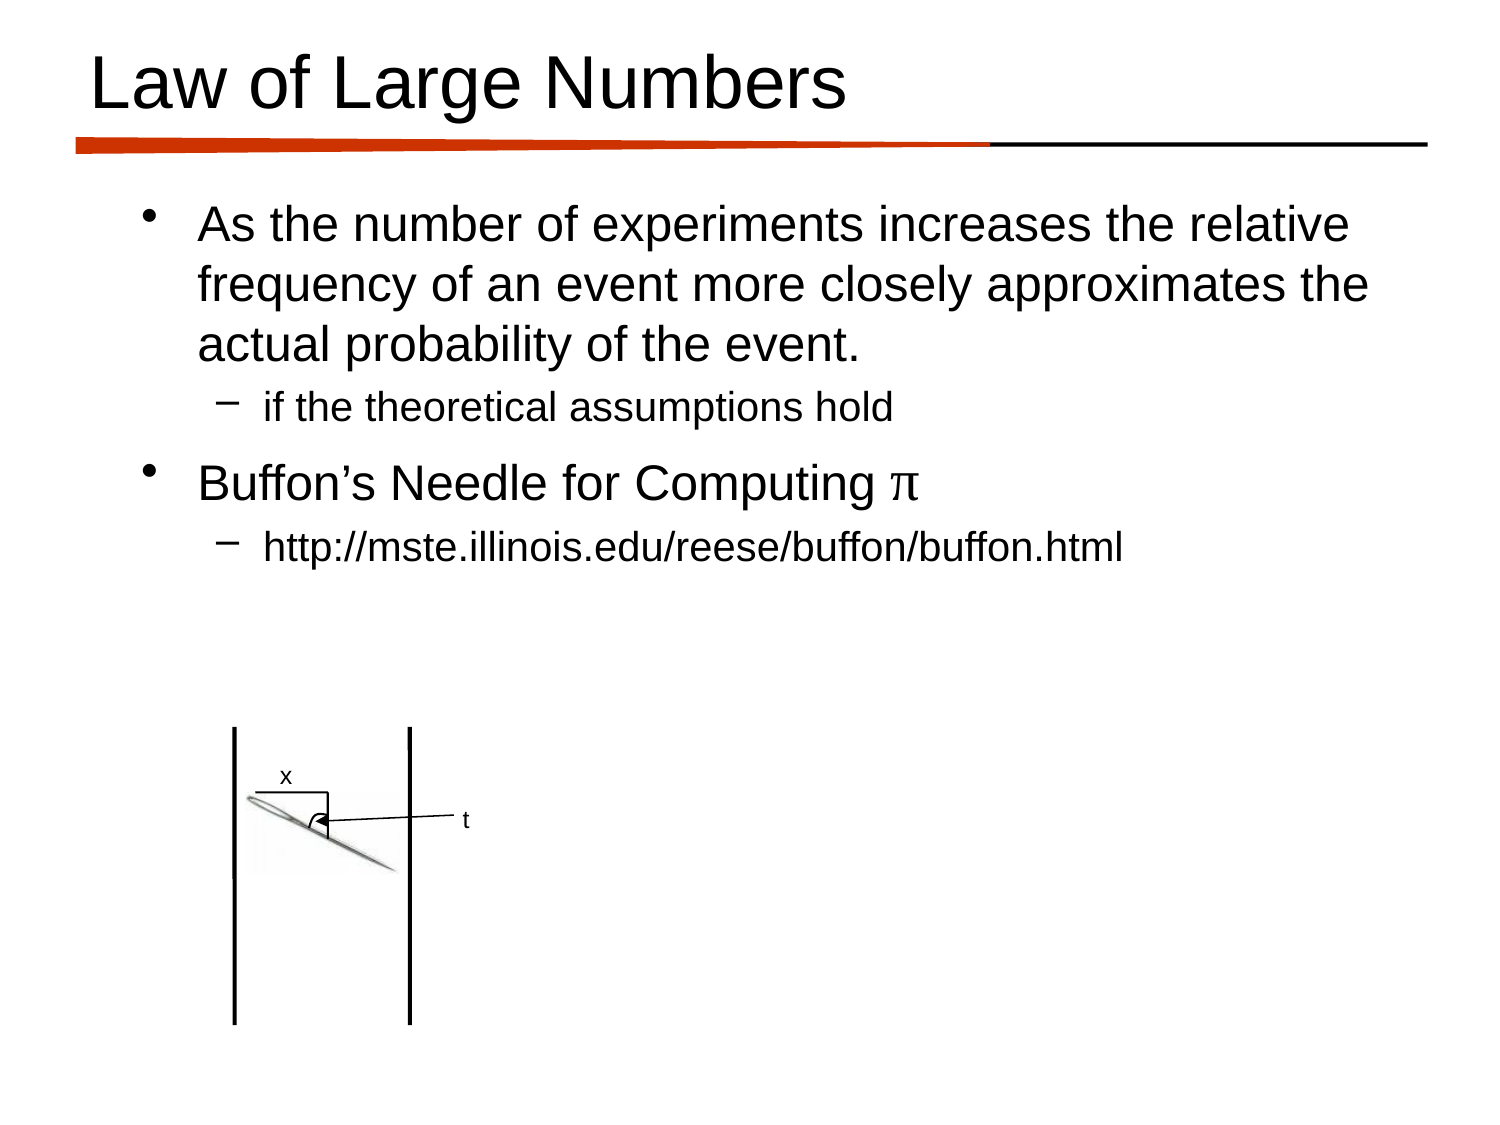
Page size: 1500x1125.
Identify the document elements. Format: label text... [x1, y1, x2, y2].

title Law of Large Numbers [74, 24, 1426, 133]
text_box t [447, 796, 485, 842]
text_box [214, 726, 411, 1113]
list As the number of experiments increases the relative frequency of an event more closely approximates the actual probability of the event. if the theoretical assumptions hold Buffon’s Needle for Computing π http://mste.illinois.edu/reese/buffon/buffon.html [126, 184, 1402, 860]
